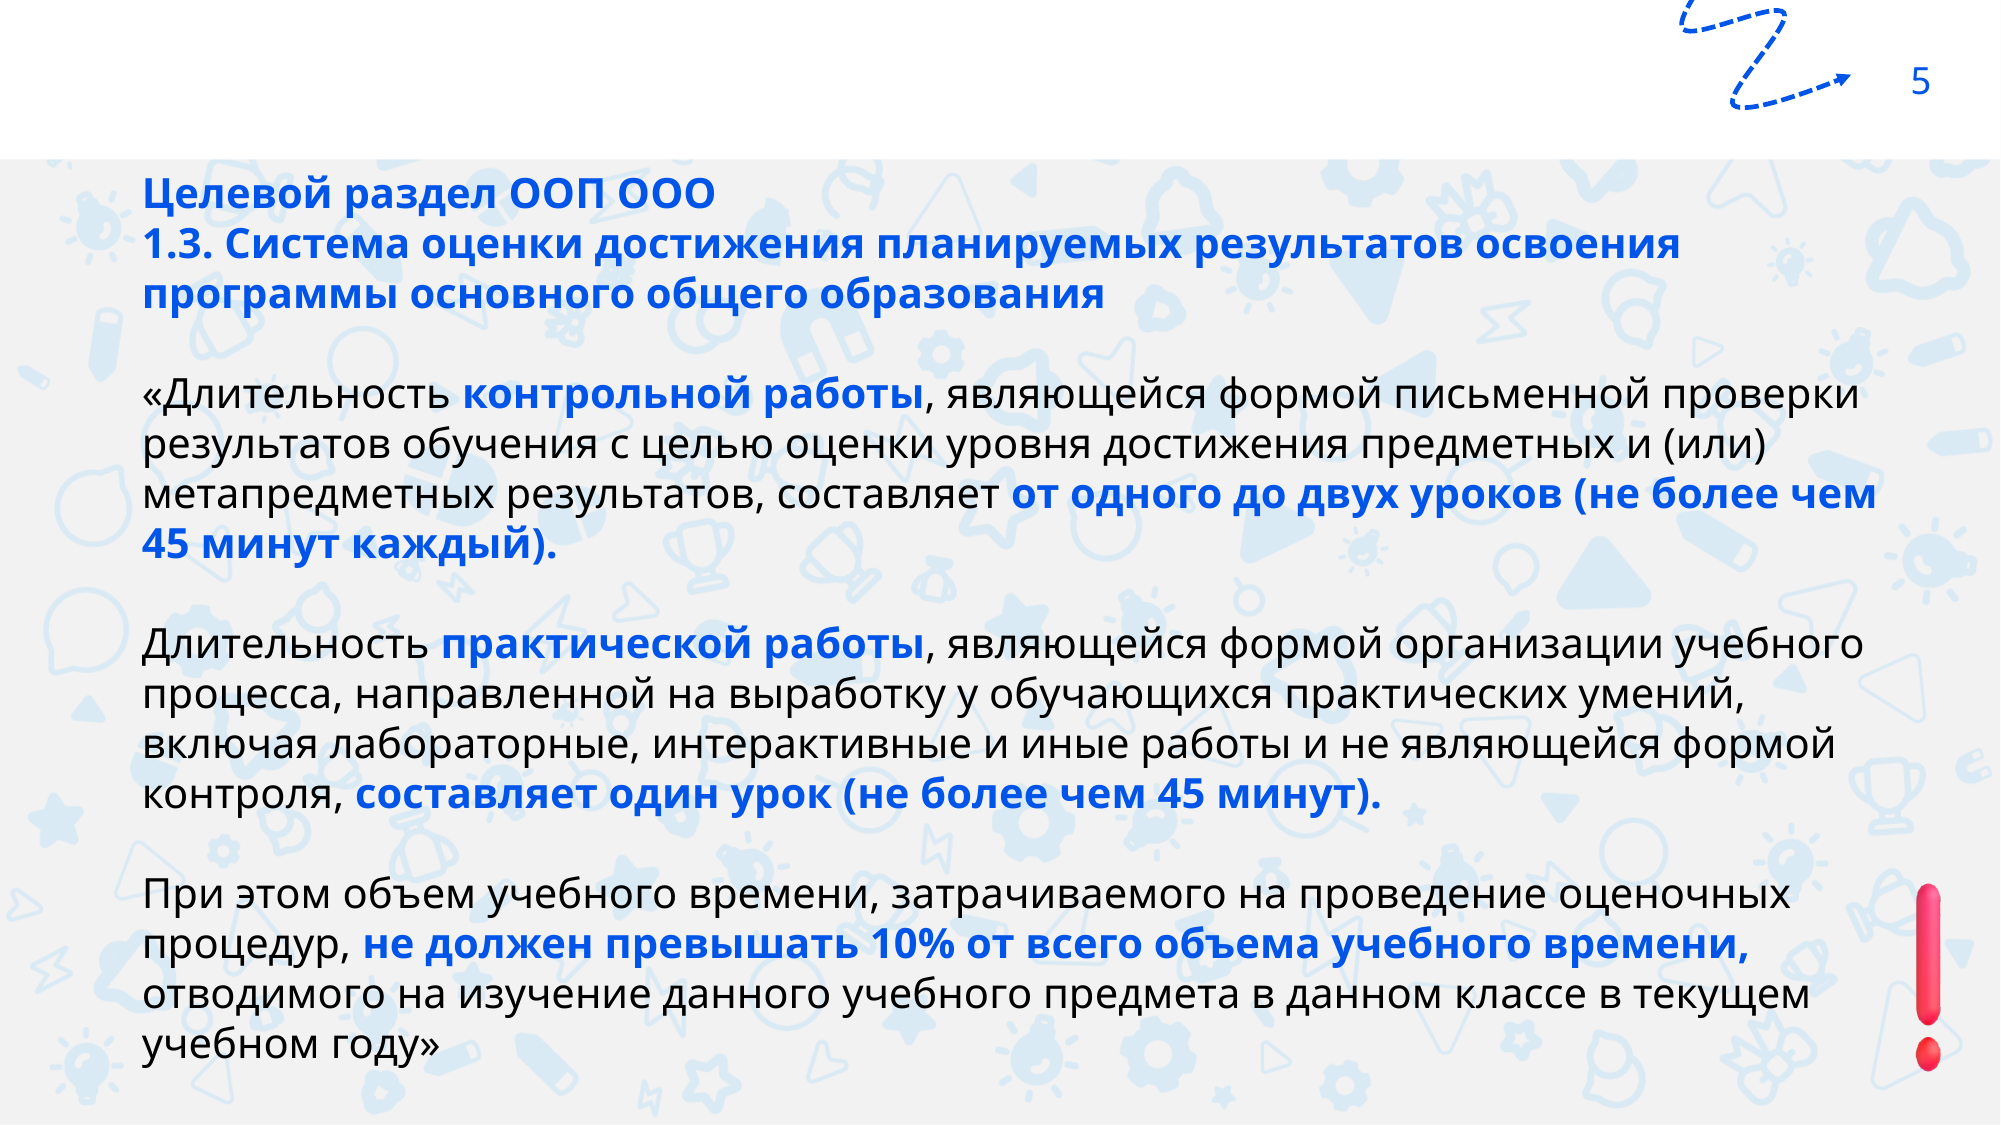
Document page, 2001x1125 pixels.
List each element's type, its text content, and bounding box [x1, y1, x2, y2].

picture [0, 0, 2001, 1125]
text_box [0, 0, 2000, 160]
text_box Целевой раздел ООП ООО 1.3. Система оценки достижения планируемых результатов освоения программы основного общего образования «Длительность контрольной работы, являющейся формой письменной проверки результатов обучения с целью оценки уровня достижения предметных и (или) метапредметных результатов, составляет от одного до двух уроков (не более чем 45 минут каждый). Длительность практической работы, являющейся формой организации учебного процесса, направленной на выработку у обучающихся практических умений, включая лабораторные, интерактивные и иные работы и не являющейся формой контроля, составляет один урок (не более чем 45 минут). При этом объем учебного времени, затрачиваемого на проведение оценочных процедур, не должен превышать 10% от всего объема учебного времени, отводимого на изучение данного учебного предмета в данном классе в текущем учебном году» [127, 160, 1922, 1075]
